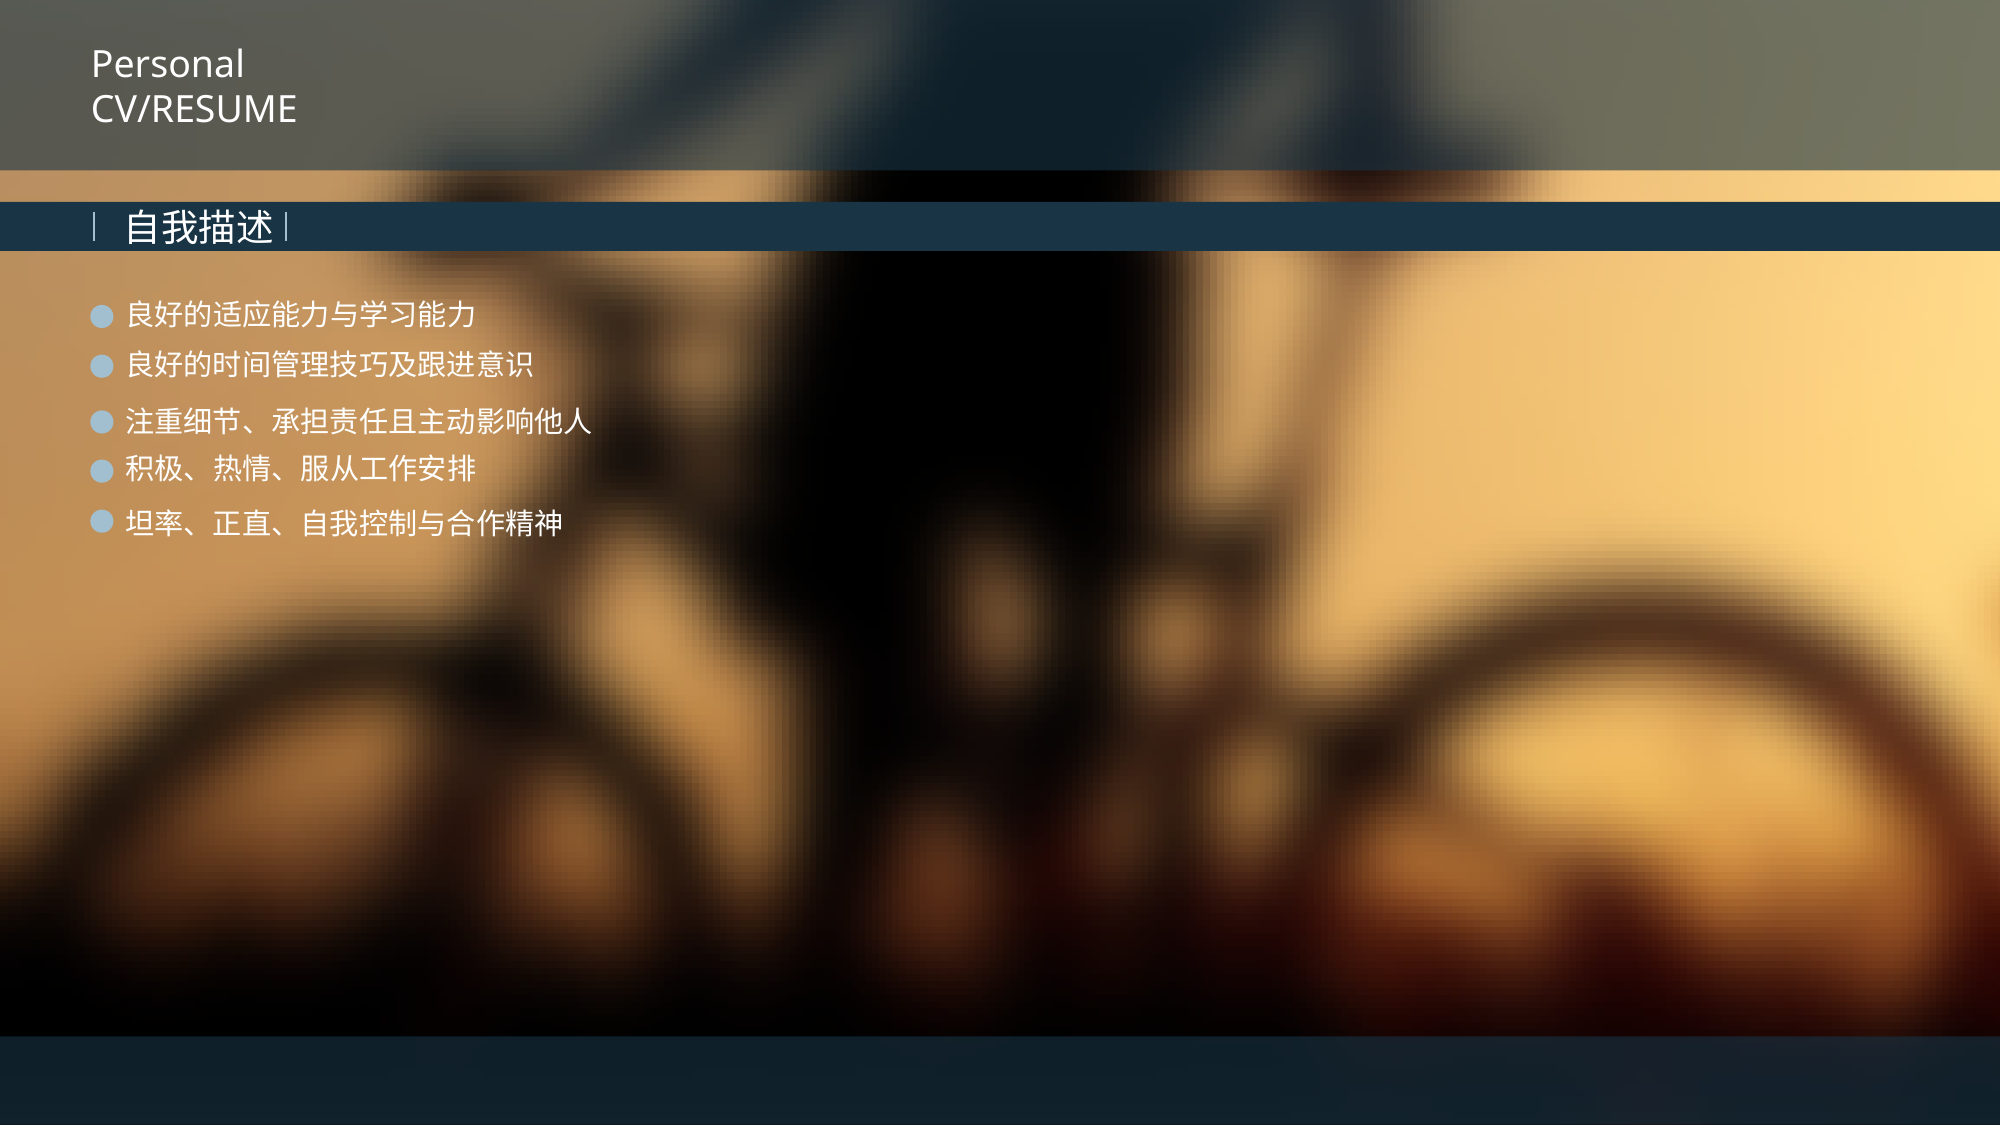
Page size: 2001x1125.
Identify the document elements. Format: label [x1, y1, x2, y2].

text_box [90, 338, 1408, 390]
text_box [90, 443, 551, 494]
text_box [0, 0, 2000, 171]
text_box [90, 288, 688, 338]
text_box [90, 497, 1408, 549]
picture [0, 171, 2000, 1125]
text_box [90, 395, 1408, 447]
